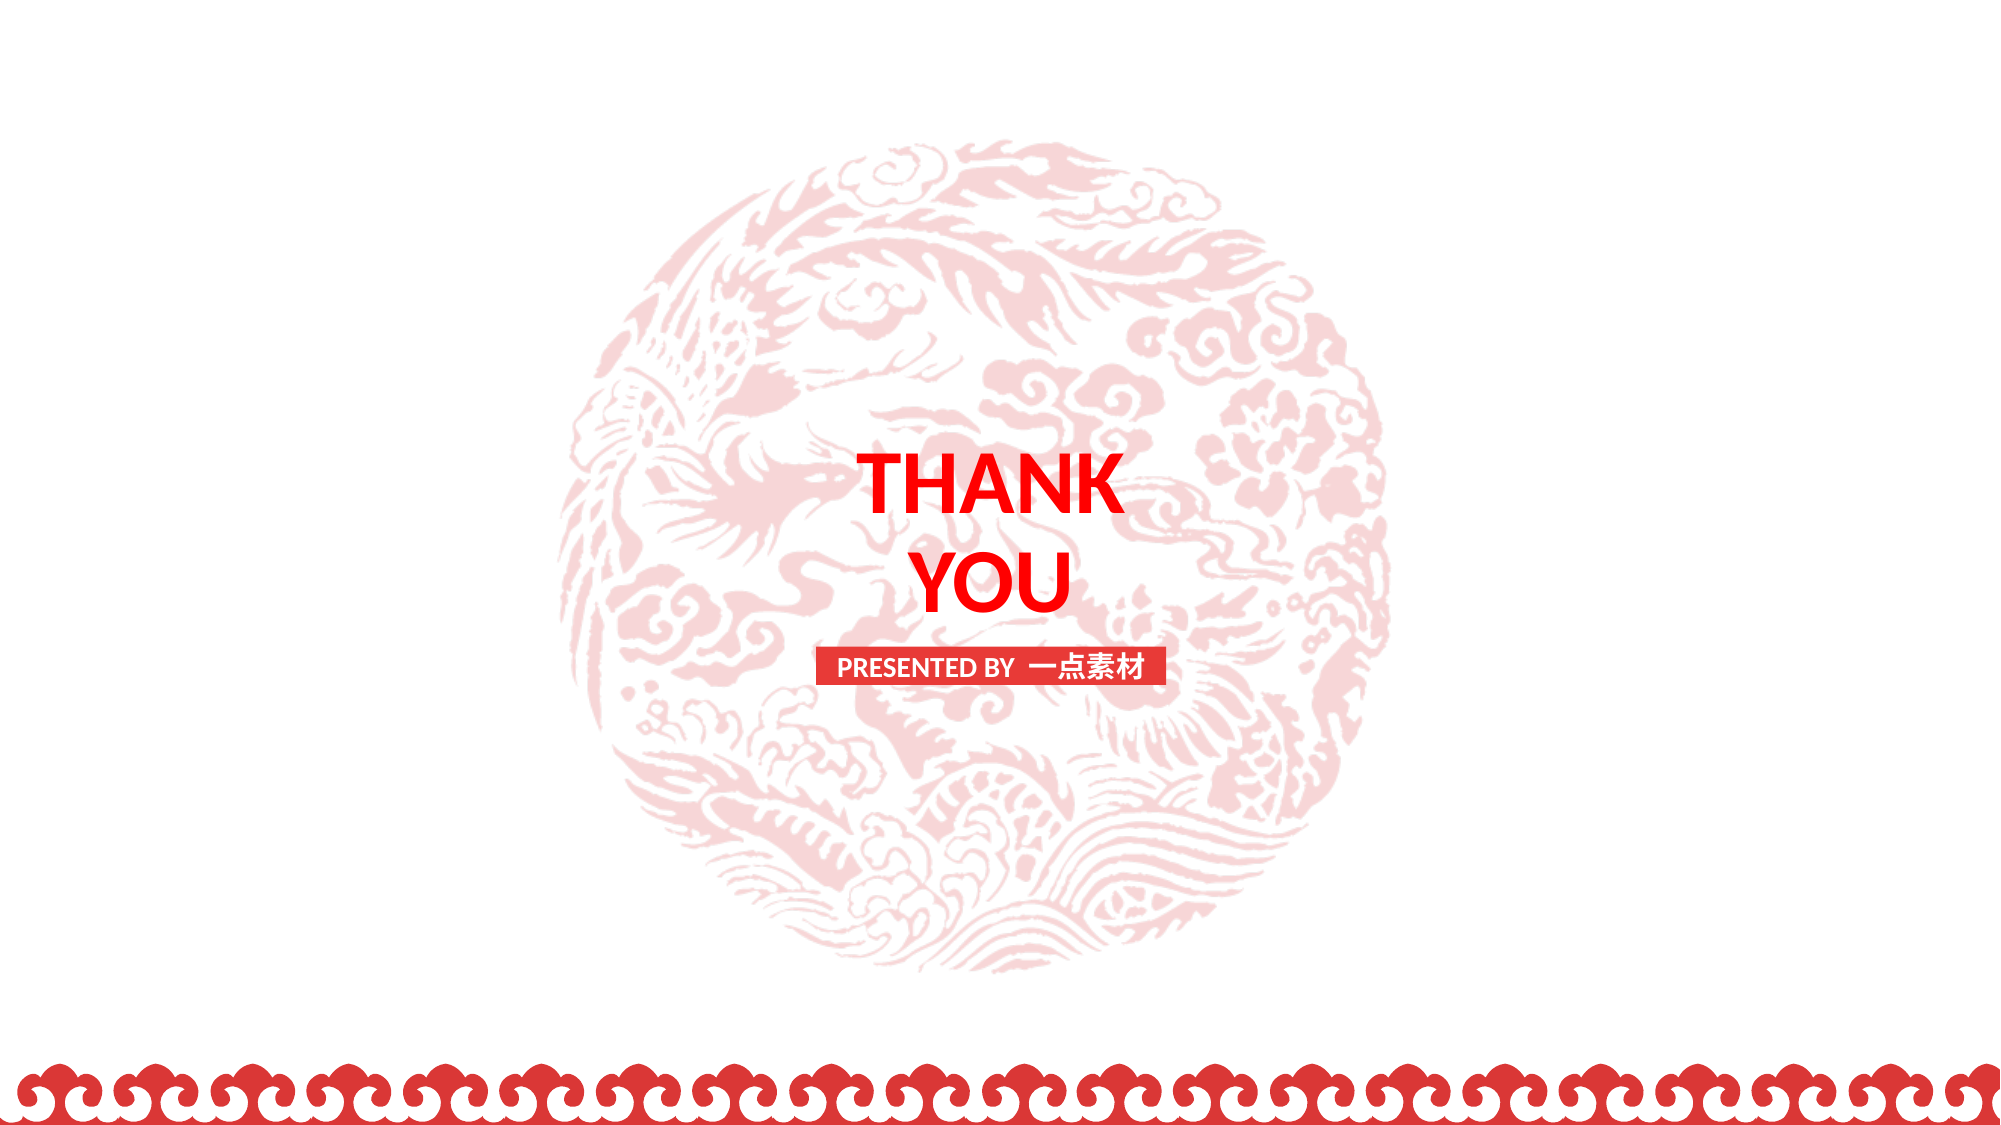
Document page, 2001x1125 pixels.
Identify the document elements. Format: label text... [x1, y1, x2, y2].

text_box PRESENTED BY 一点素材 [815, 646, 1167, 686]
picture [337, 103, 1610, 1003]
text_box THANK YOU [606, 426, 1376, 640]
